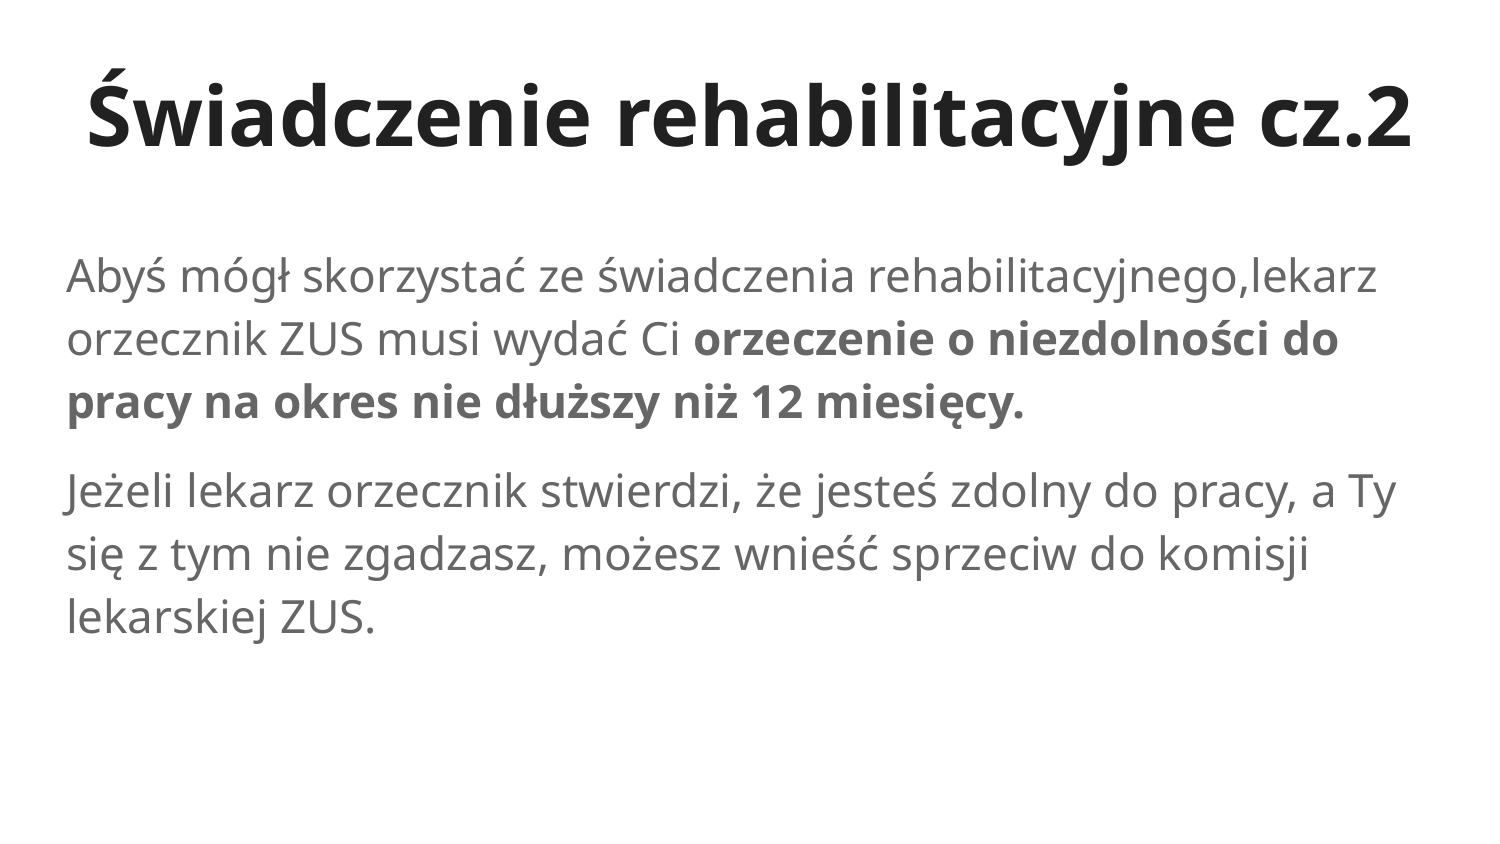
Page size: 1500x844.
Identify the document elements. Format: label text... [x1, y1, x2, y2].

title Świadczenie rehabilitacyjne cz.2 [51, 48, 1449, 180]
list Abyś mógł skorzystać ze świadczenia rehabilitacyjnego,lekarz orzecznik ZUS musi wydać Ci orzeczenie o niezdolności do pracy na okres nie dłuższy niż 12 miesięcy. Jeżeli lekarz orzecznik stwierdzi, że jesteś zdolny do pracy, a Ty się z tym nie zgadzasz, możesz wnieść sprzeciw do komisji lekarskiej ZUS. [51, 223, 1449, 750]
